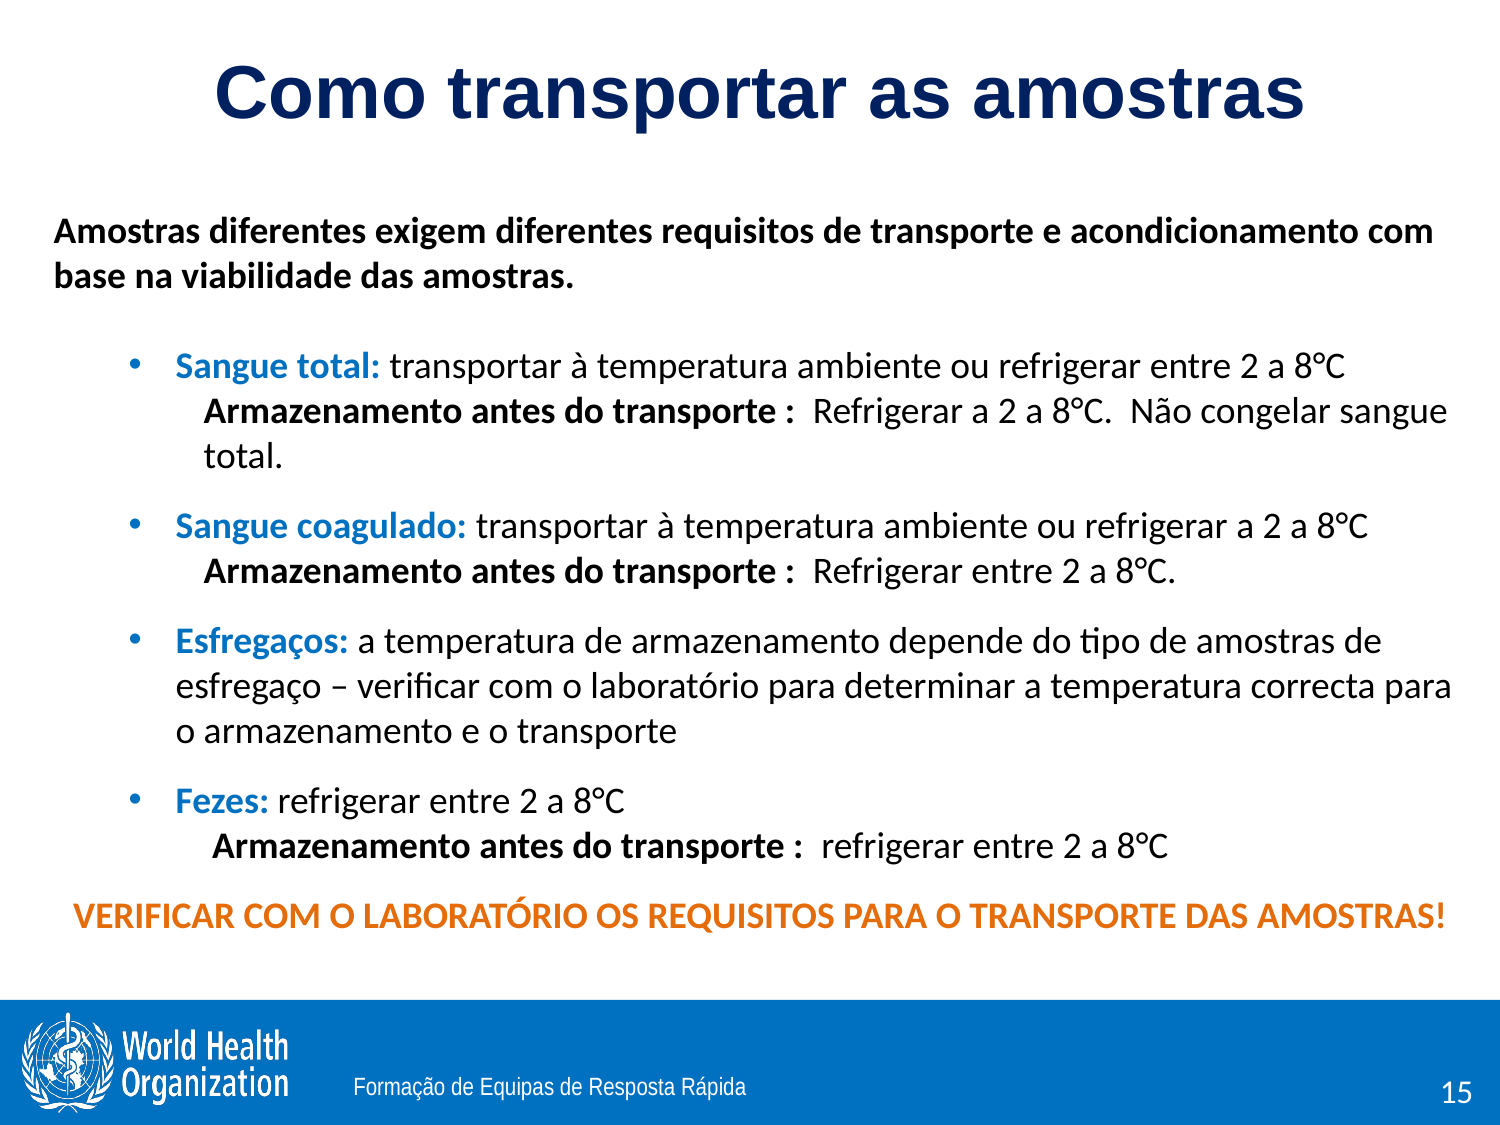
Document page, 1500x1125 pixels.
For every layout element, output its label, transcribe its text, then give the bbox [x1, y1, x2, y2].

title Como transportar as amostras [85, 0, 1436, 183]
text_box Amostras diferentes exigem diferentes requisitos de transporte e acondicionamento com base na viabilidade das amostras. Sangue total: transportar à temperatura ambiente ou refrigerar entre 2 a 8°C Armazenamento antes do transporte : Refrigerar a 2 a 8°C. Não congelar sangue total. Sangue coagulado: transportar à temperatura ambiente ou refrigerar a 2 a 8°C Armazenamento antes do transporte : Refrigerar entre 2 a 8°C. Esfregaços: a temperatura de armazenamento depende do tipo de amostras de esfregaço – verificar com o laboratório para determinar a temperatura correcta para o armazenamento e o transporte Fezes: refrigerar entre 2 a 8°C Armazenamento antes do transporte : refrigerar entre 2 a 8°C VERIFICAR COM O LABORATÓRIO OS REQUISITOS PARA O TRANSPORTE DAS AMOSTRAS! [38, 198, 1483, 944]
picture [21, 1012, 288, 1113]
